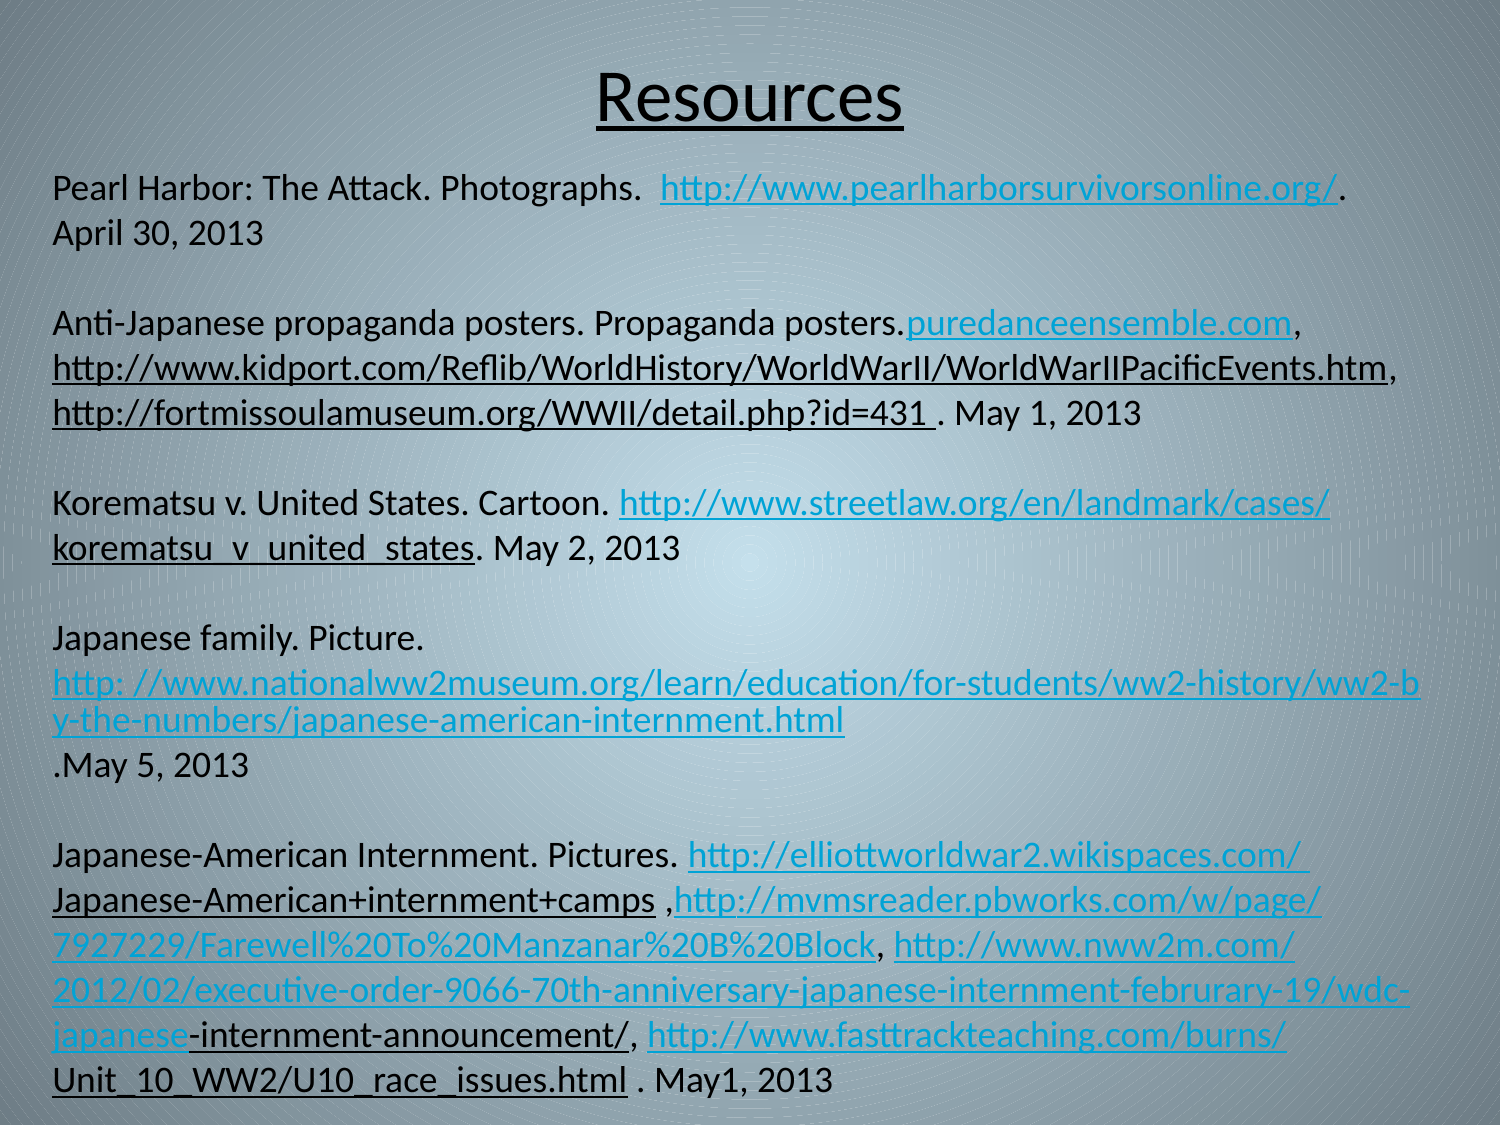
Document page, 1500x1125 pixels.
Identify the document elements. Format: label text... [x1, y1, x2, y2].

text_box Pearl Harbor: The Attack. Photographs. http://www.pearlharborsurvivorsonline.org/. April 30, 2013 Anti-Japanese propaganda posters. Propaganda posters.puredanceensemble.com, http://www.kidport.com/Reflib/WorldHistory/WorldWarII/WorldWarIIPacificEvents.htm, http://fortmissoulamuseum.org/WWII/detail.php?id=431 . May 1, 2013 Korematsu v. United States. Cartoon. http://www.streetlaw.org/en/landmark/cases/ korematsu_v_united_states. May 2, 2013 Japanese family. Picture. http: //www.nationalww2museum.org/learn/education/for-students/ww2-history/ww2-by-the-numbers/japanese-american-internment.html.May 5, 2013 Japanese-American Internment. Pictures. http://elliottworldwar2.wikispaces.com/ Japanese-American+internment+camps ,http://mvmsreader.pbworks.com/w/page/ 7927229/Farewell%20To%20Manzanar%20B%20Block, http://www.nww2m.com/ 2012/02/executive-order-9066-70th-anniversary-japanese-internment-februrary-19/wdc-japanese-internment-announcement/, http://www.fasttrackteaching.com/burns/ Unit_10_WW2/U10_race_issues.html . May1, 2013 [37, 155, 1438, 1071]
title Resources [75, 45, 1425, 138]
